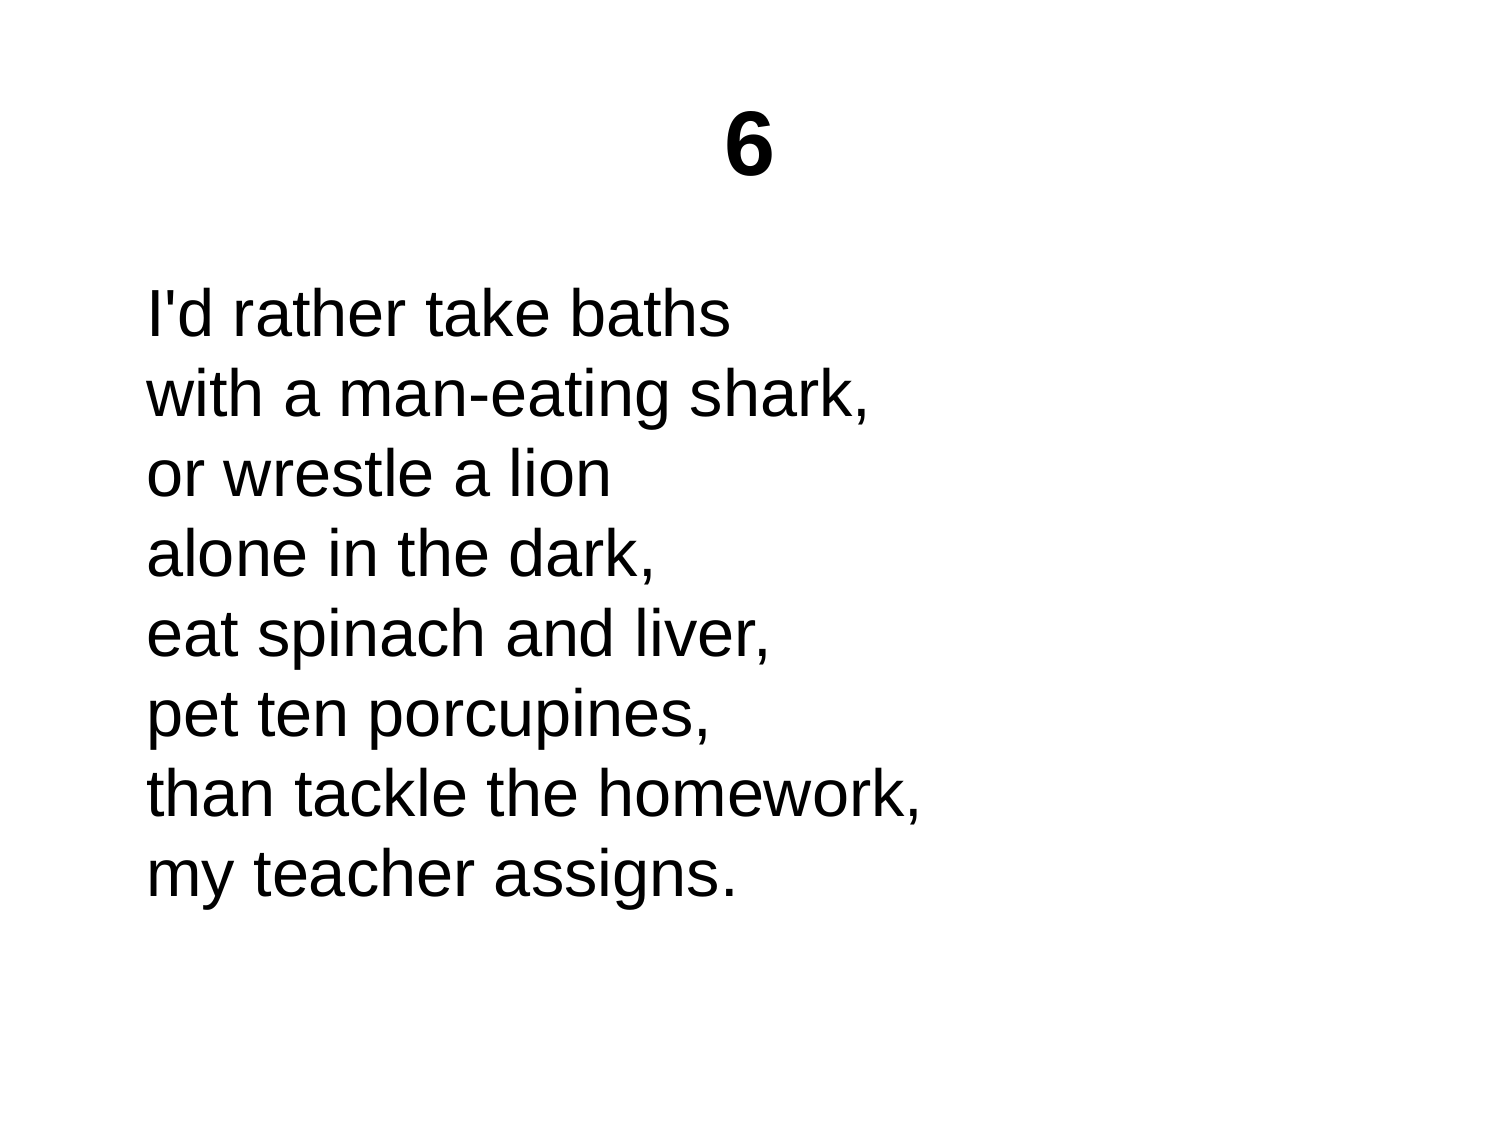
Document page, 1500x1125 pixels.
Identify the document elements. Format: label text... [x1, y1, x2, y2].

list I'd rather take baths with a man-eating shark, or wrestle a lion alone in the dark, eat spinach and liver, pet ten porcupines, than tackle the homework, my teacher assigns. [74, 262, 1426, 1006]
title 6 [74, 44, 1426, 233]
